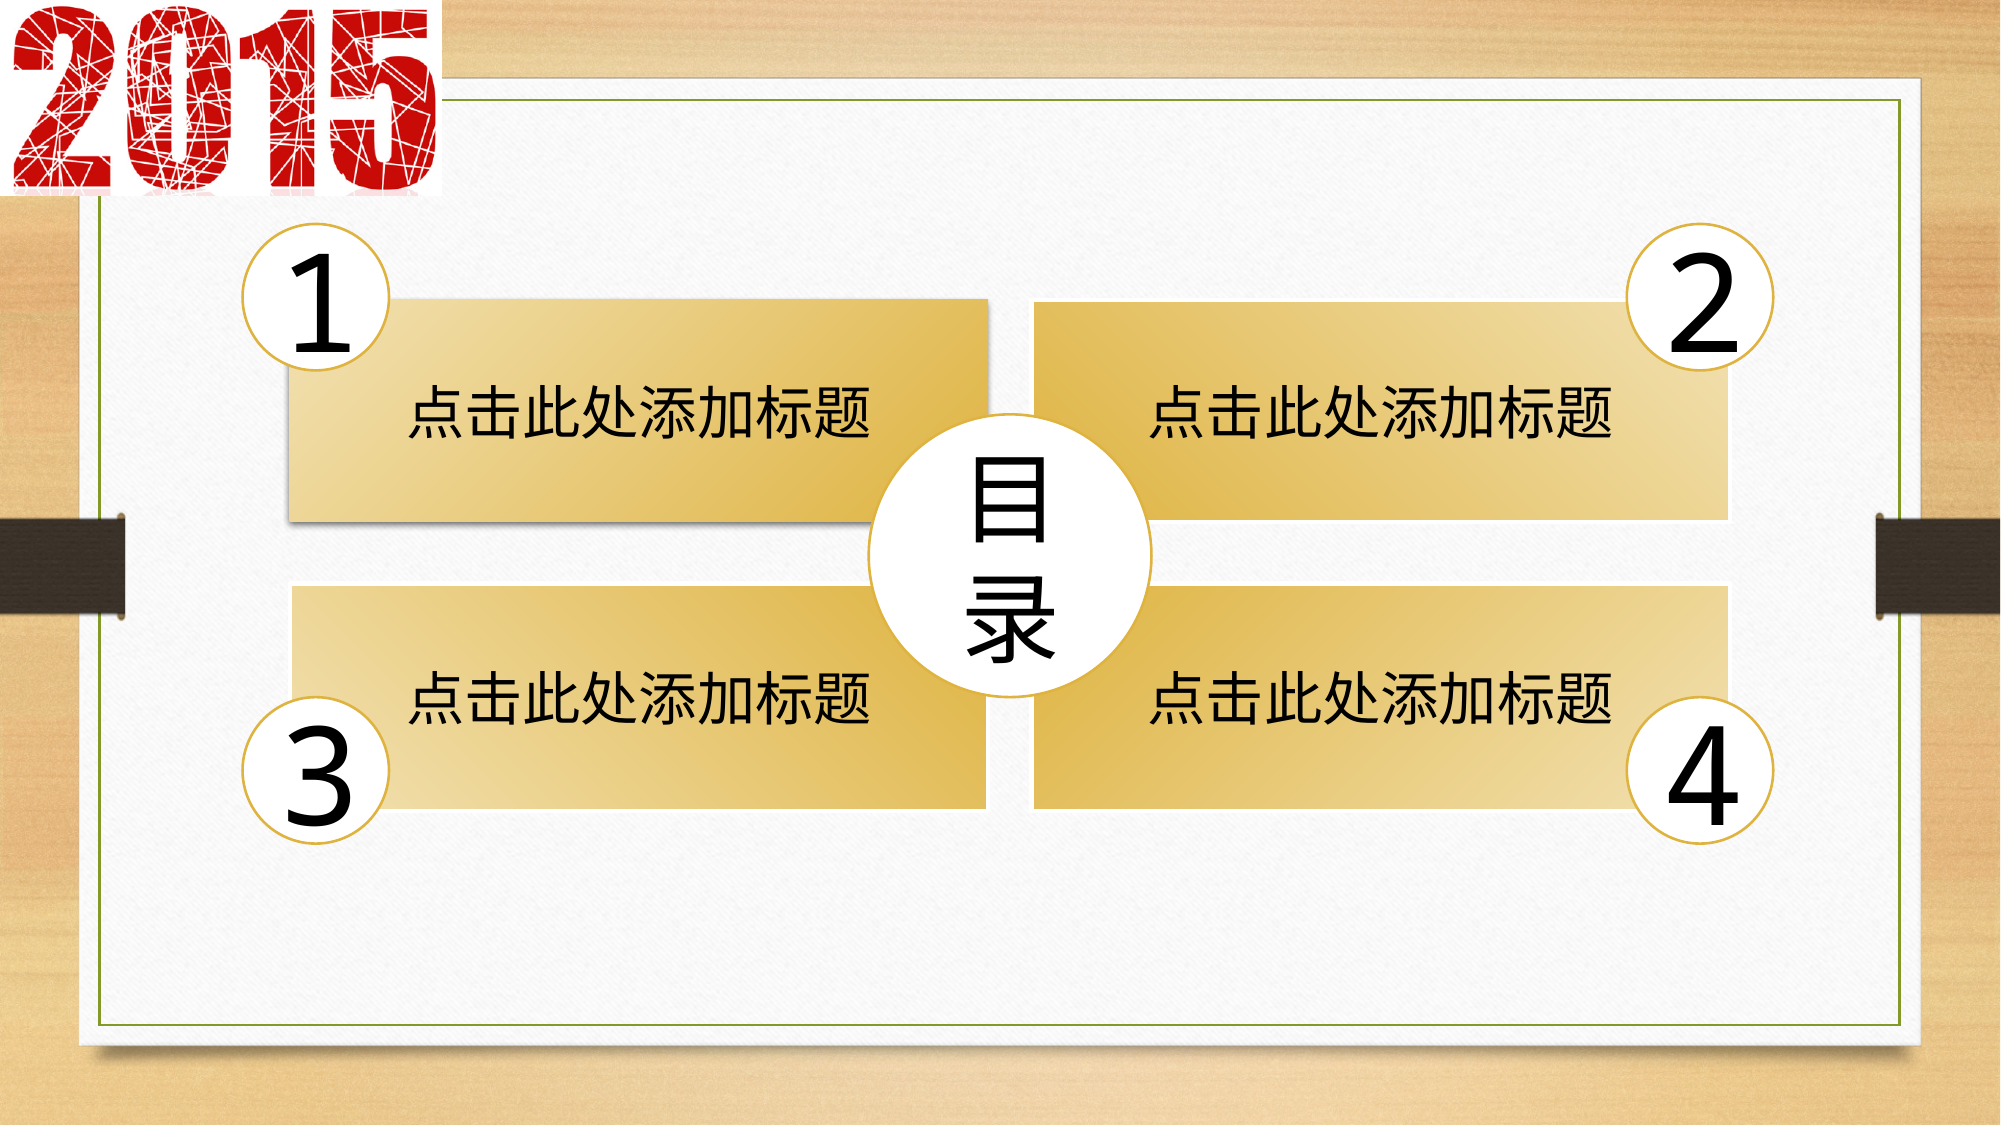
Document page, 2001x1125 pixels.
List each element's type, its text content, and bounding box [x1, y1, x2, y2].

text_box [242, 223, 989, 523]
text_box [1031, 223, 1774, 523]
text_box 目录 [867, 413, 1153, 699]
picture [0, 0, 2001, 1125]
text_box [1031, 583, 1774, 844]
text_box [242, 583, 989, 844]
